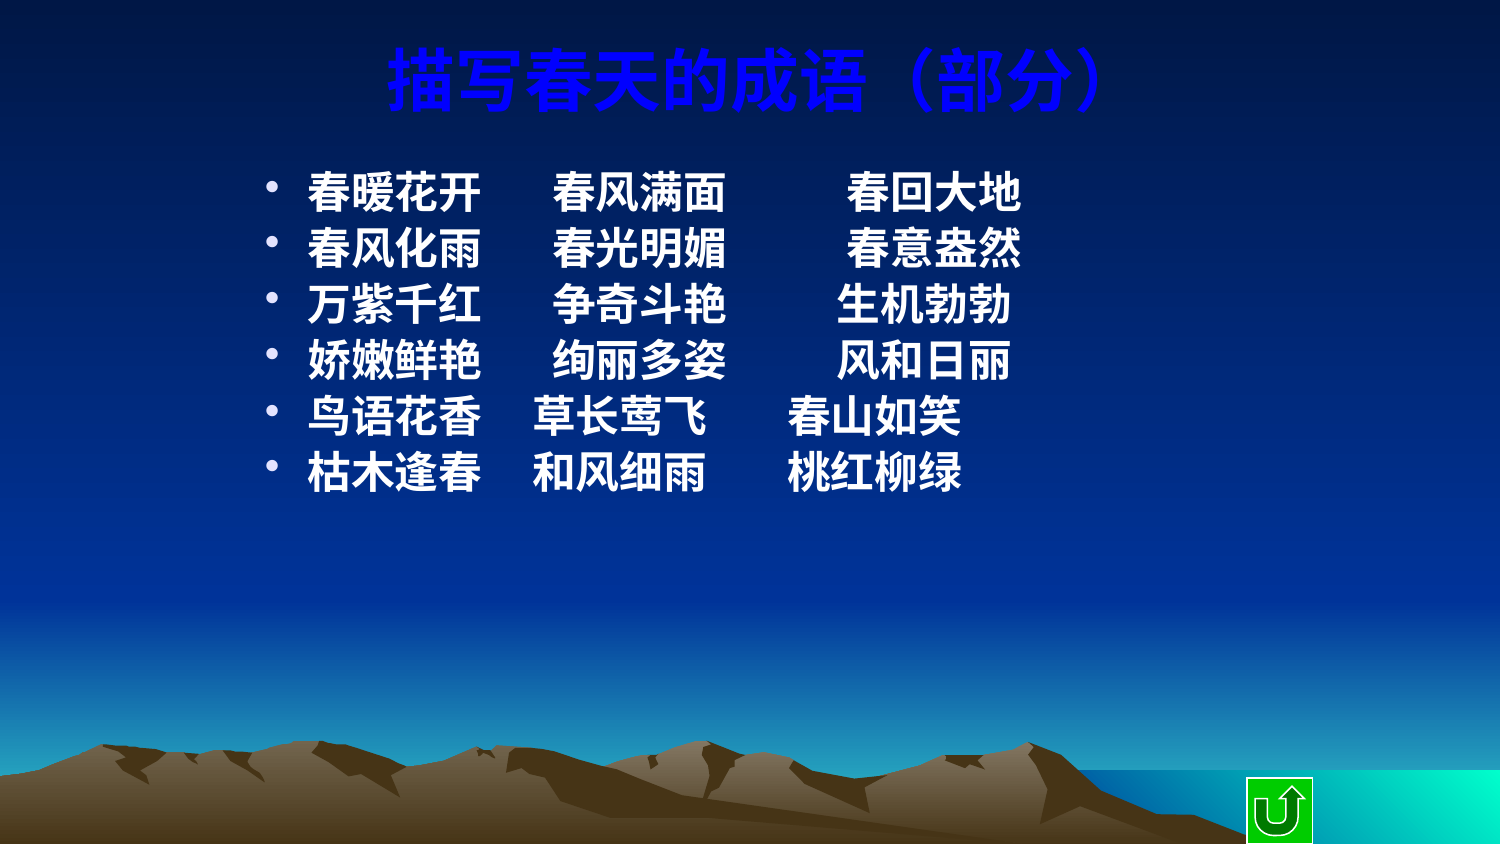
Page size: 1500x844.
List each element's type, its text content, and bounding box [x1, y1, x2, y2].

title 描写春天的成语（部分） [262, 31, 1268, 126]
list 春暖花开 春风满面 春回大地 春风化雨 春光明媚 春意盎然 万紫千红 争奇斗艳 生机勃勃 娇嫩鲜艳 绚丽多姿 风和日丽 鸟语花香 草长莺飞 春山如笑 枯木逢春 和风细雨 桃红柳绿 [253, 164, 1252, 691]
text_box [1246, 778, 1313, 844]
